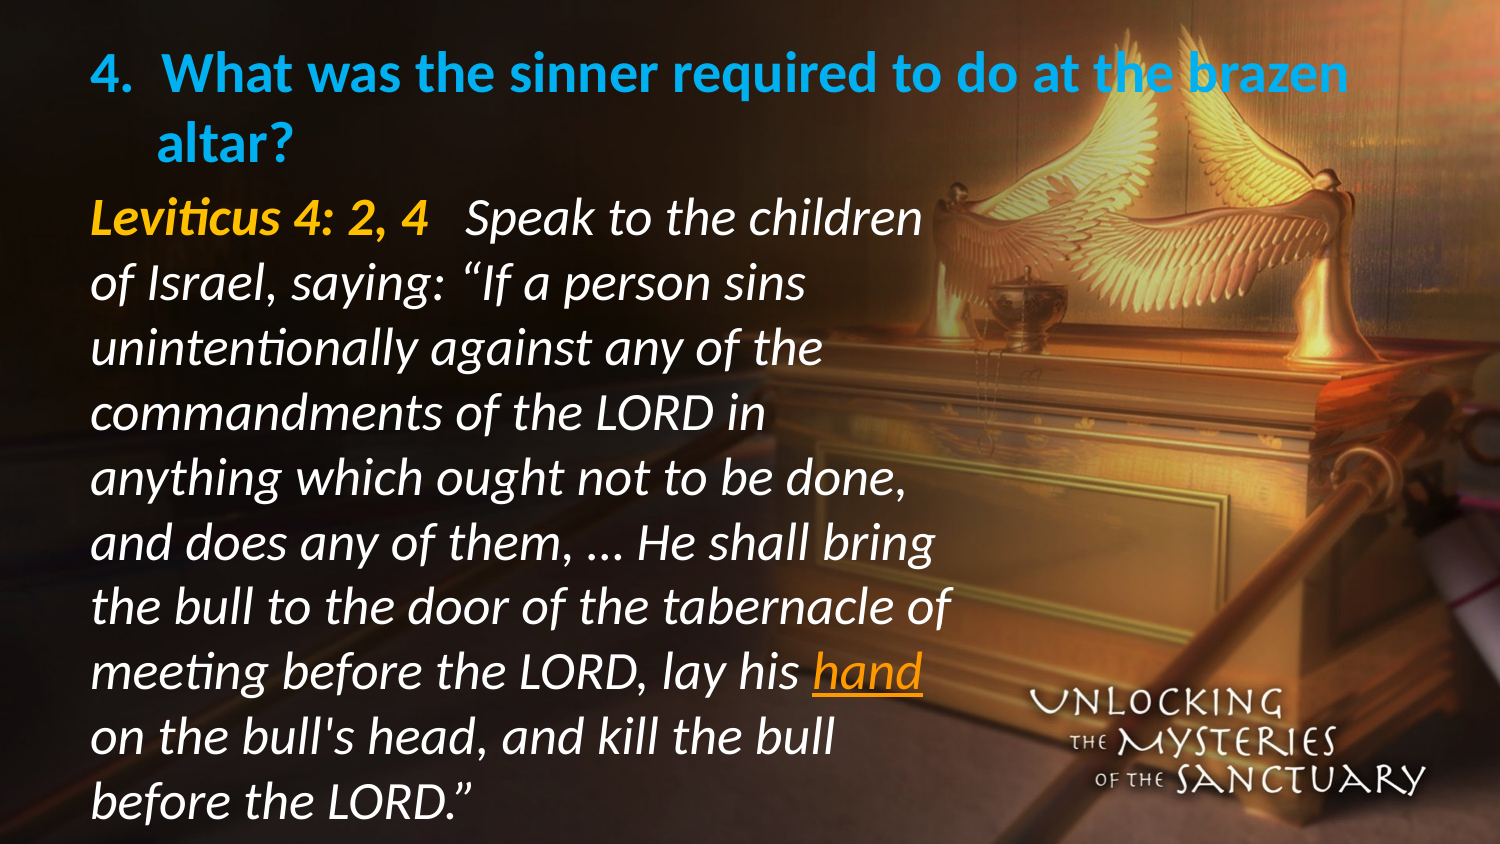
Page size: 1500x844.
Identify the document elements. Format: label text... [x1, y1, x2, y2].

picture [0, 0, 1500, 844]
list Leviticus 4: 2, 4 Speak to the children of Israel, saying: “If a person sins unintentionally against any of the commandments of the LORD in anything which ought not to be done, and does any of them, … He shall bring the bull to the door of the tabernacle of meeting before the LORD, lay his hand on the bull's head, and kill the bull before the LORD.” [75, 174, 971, 844]
title 4. What was the sinner required to do at the brazen altar? [75, 33, 1425, 175]
